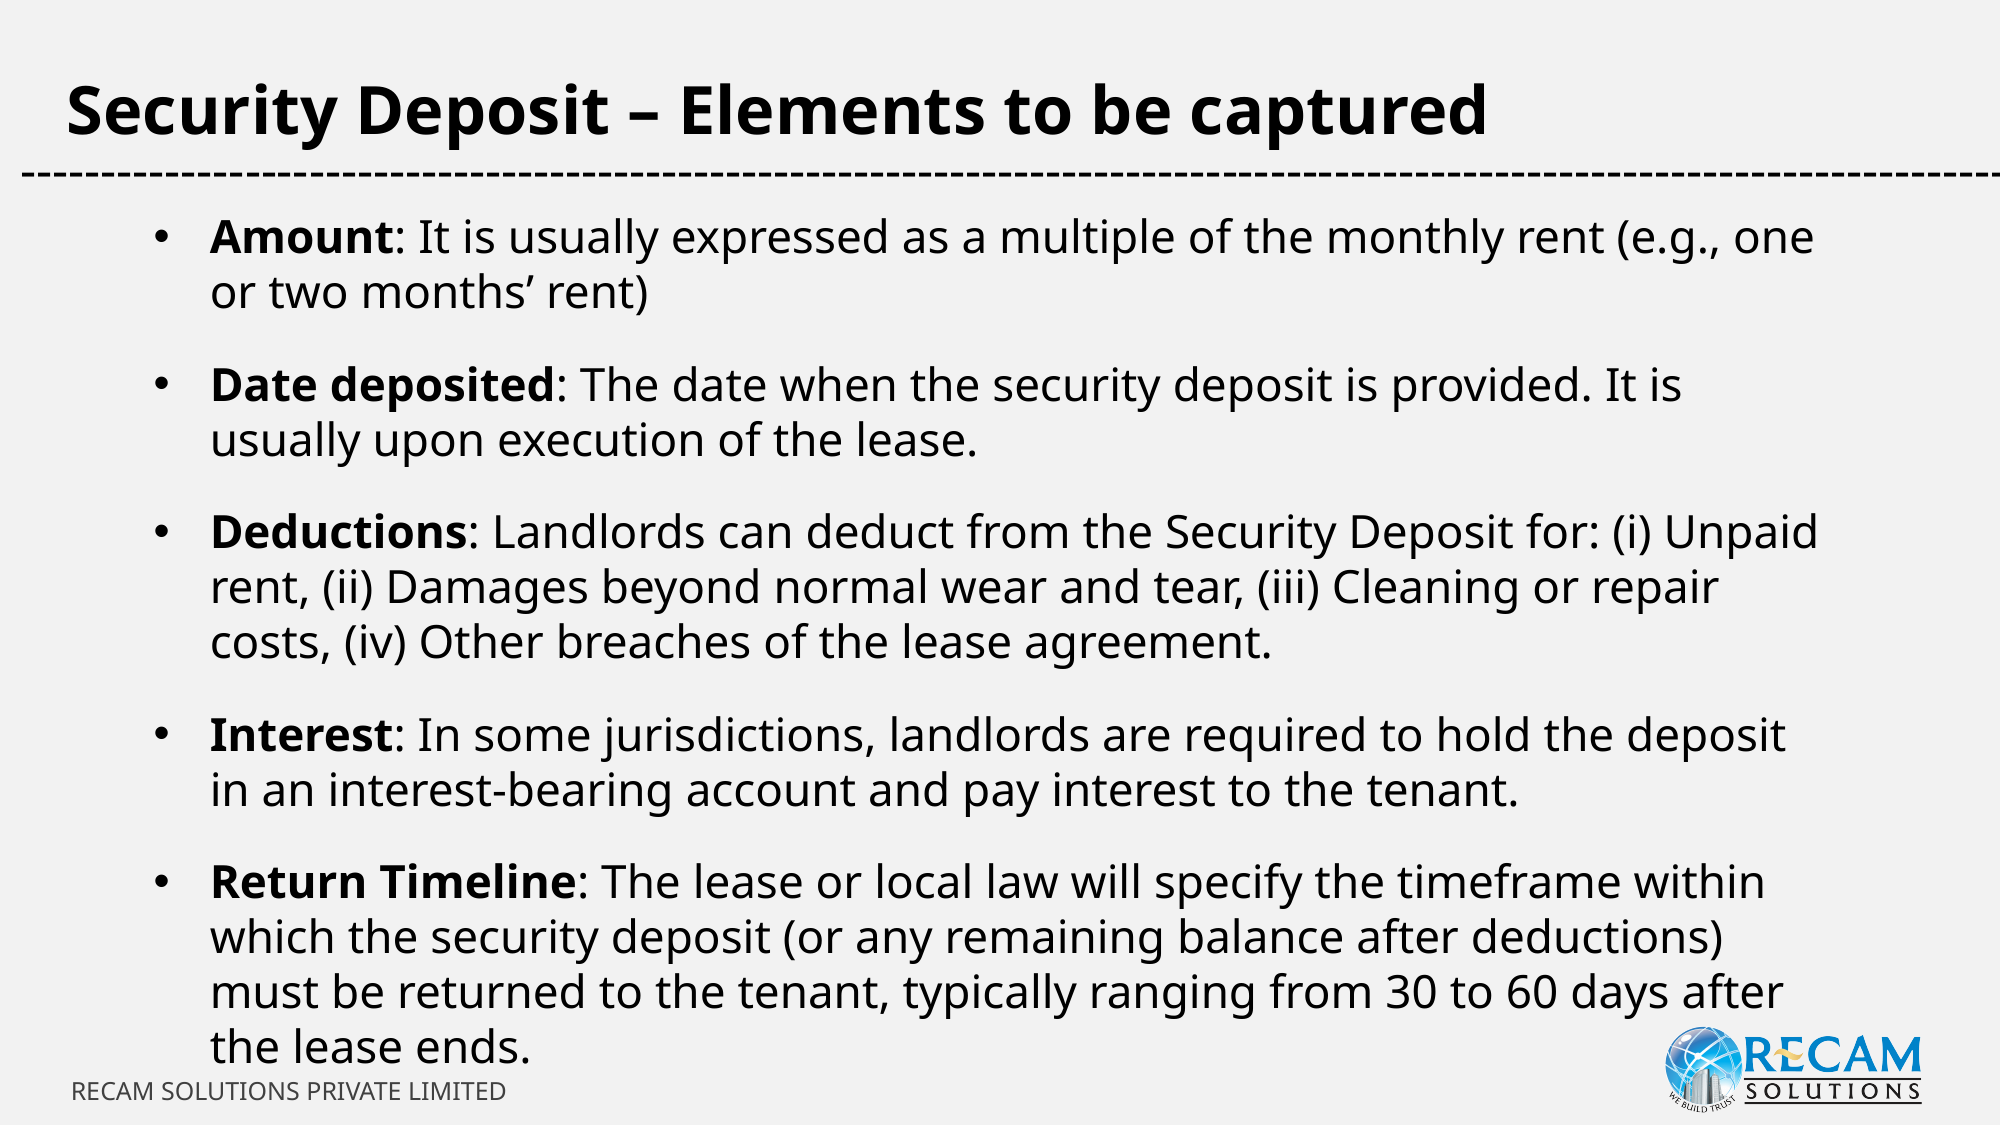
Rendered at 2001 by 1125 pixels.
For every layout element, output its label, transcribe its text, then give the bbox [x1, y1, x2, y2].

text_box ----------------------------------------------------------------------------------------------------------------------------- [6, 131, 2000, 207]
picture [1652, 1014, 1935, 1125]
footer RECAM SOLUTIONS PRIVATE LIMITED [70, 1073, 971, 1107]
text_box Security Deposit – Elements to be captured [51, 60, 1520, 131]
text_box Amount: It is usually expressed as a multiple of the monthly rent (e.g., one or two months’ rent) Date deposited: The date when the security deposit is provided. It is usually upon execution of the lease. Deductions: Landlords can deduct from the Security Deposit for: (i) Unpaid rent, (ii) Damages beyond normal wear and tear, (iii) Cleaning or repair costs, (iv) Other breaches of the lease agreement. Interest: In some jurisdictions, landlords are required to hold the deposit in an interest-bearing account and pay interest to the tenant. Return Timeline: The lease or local law will specify the timeframe within which the security deposit (or any remaining balance after deductions) must be returned to the tenant, typically ranging from 30 to 60 days after the lease ends. [138, 200, 1842, 1080]
